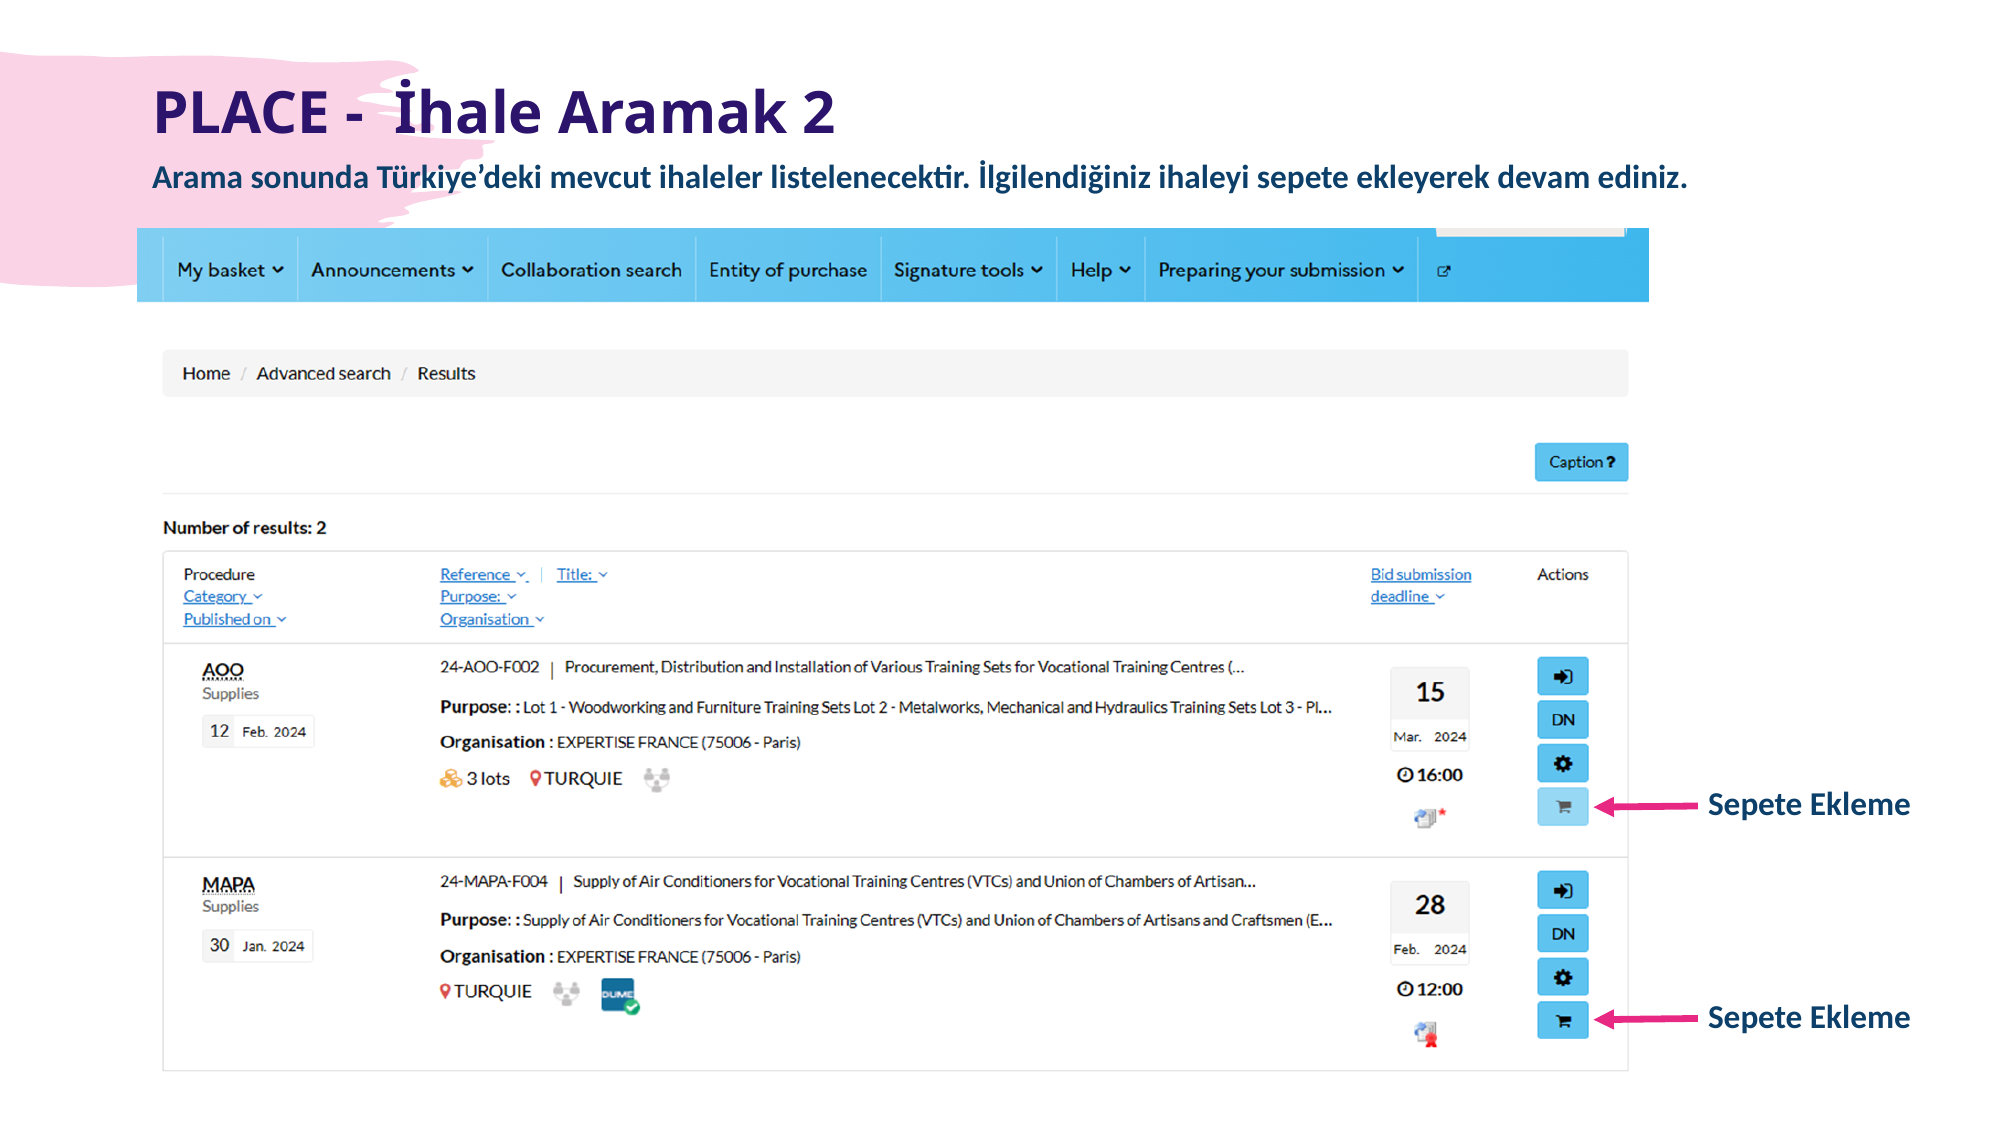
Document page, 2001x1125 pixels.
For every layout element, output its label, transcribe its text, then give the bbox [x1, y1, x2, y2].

title PLACE - İhale Aramak 2 [137, 59, 1863, 169]
picture [137, 228, 1649, 1082]
text_box Sepete Ekleme [1693, 987, 1932, 1043]
text_box Arama sonunda Türkiye’deki mevcut ihaleler listelenecektir. İlgilendiğiniz ihaleyi sepete ekleyerek devam ediniz. [137, 147, 1755, 203]
text_box Sepete Ekleme [1693, 775, 1932, 830]
